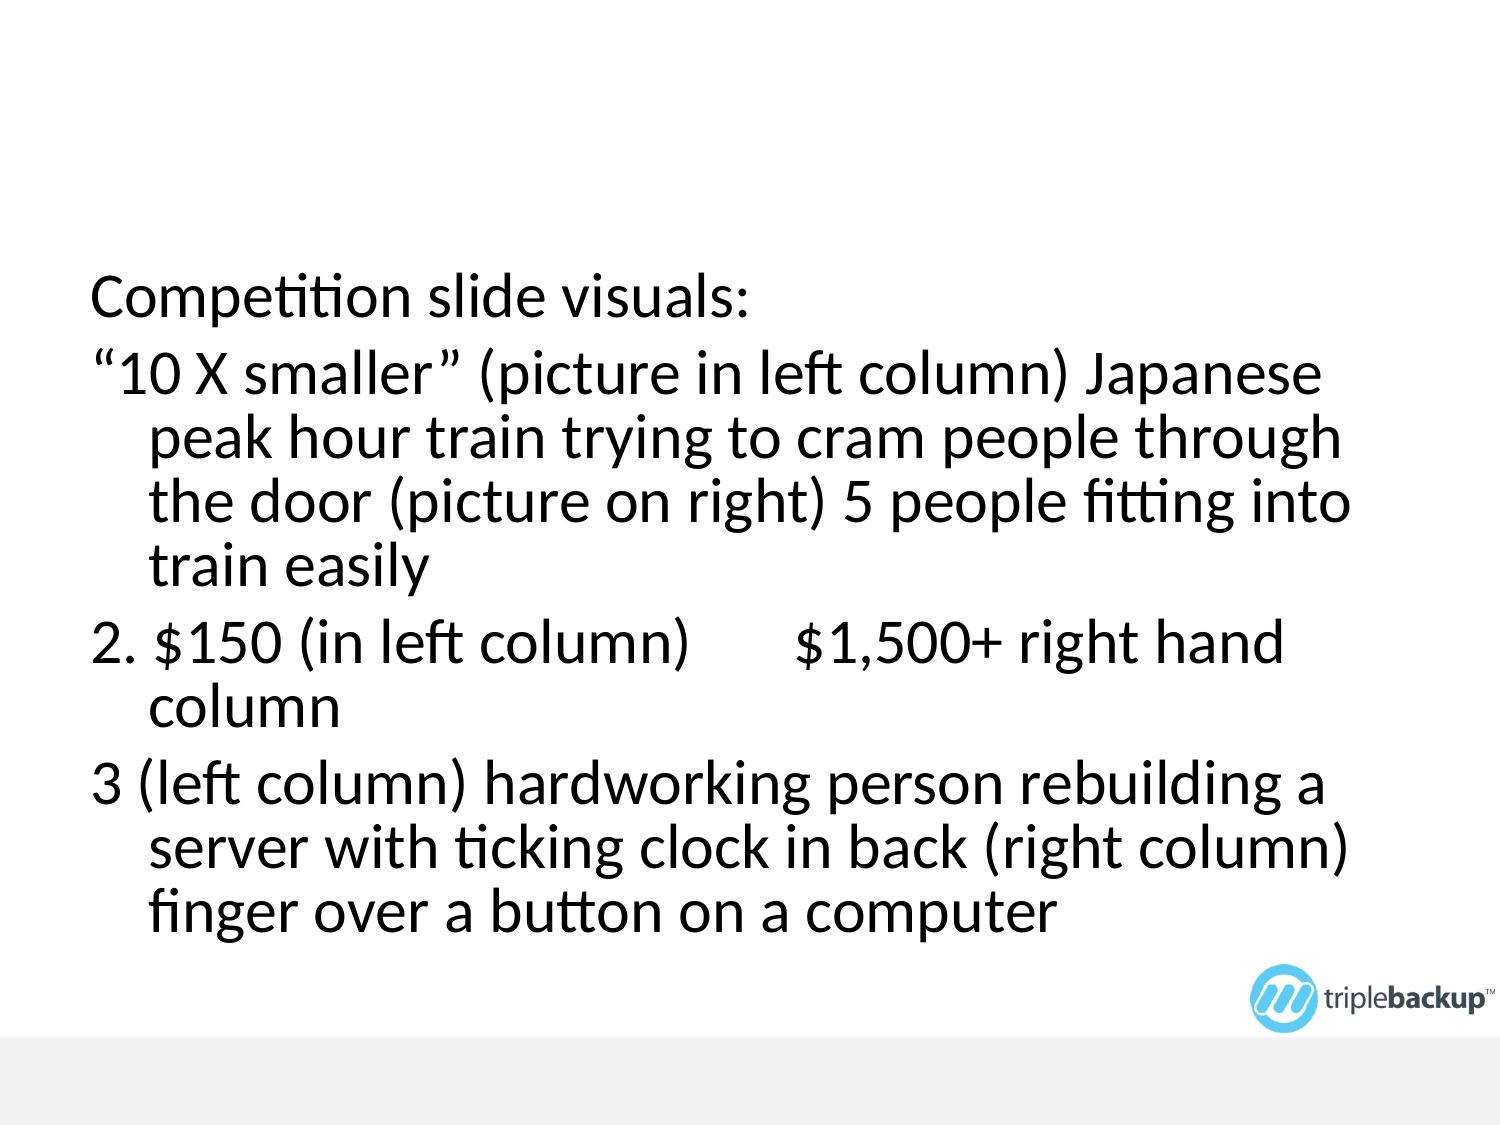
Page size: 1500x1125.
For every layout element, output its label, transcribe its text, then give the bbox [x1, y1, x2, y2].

picture [1250, 964, 1495, 1033]
list Competition slide visuals: “10 X smaller” (picture in left column) Japanese peak hour train trying to cram people through the door (picture on right) 5 people fitting into train easily 2. $150 (in left column) $1,500+ right hand column 3 (left column) hardworking person rebuilding a server with ticking clock in back (right column) finger over a button on a computer [75, 262, 1425, 963]
